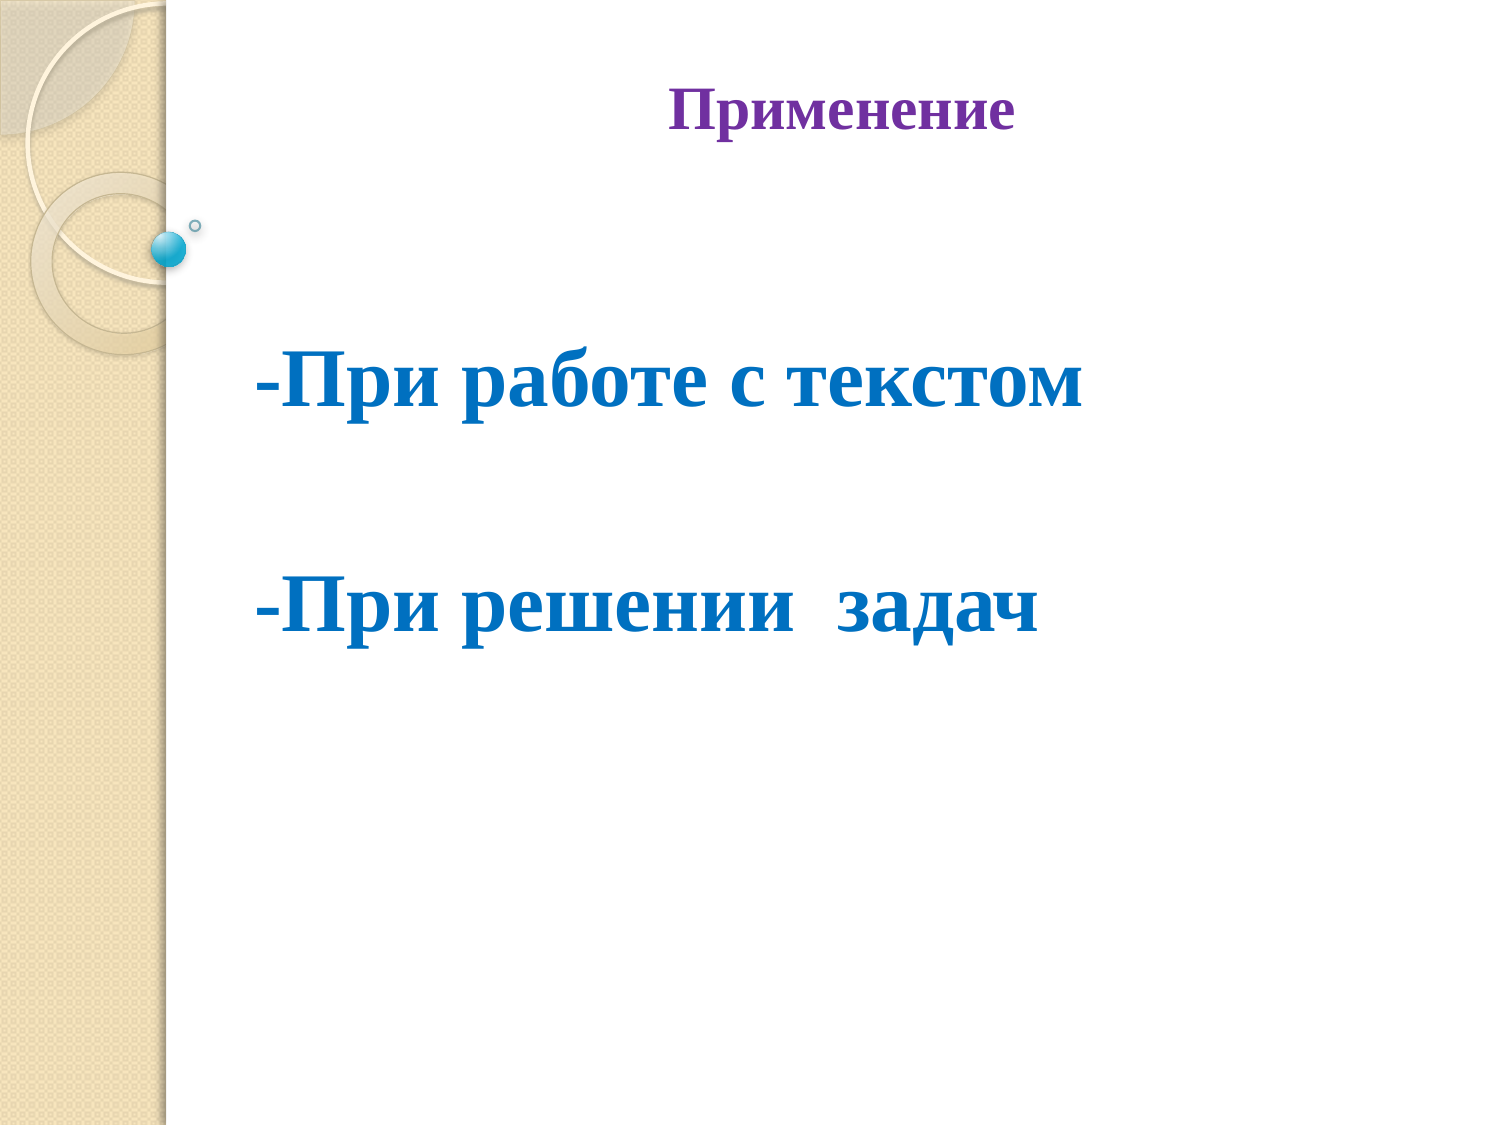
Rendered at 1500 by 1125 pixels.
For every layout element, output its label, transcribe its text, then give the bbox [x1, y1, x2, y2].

title Применение [234, 59, 1450, 210]
subtitle -При работе с текстом -При решении задач [234, 210, 1450, 926]
